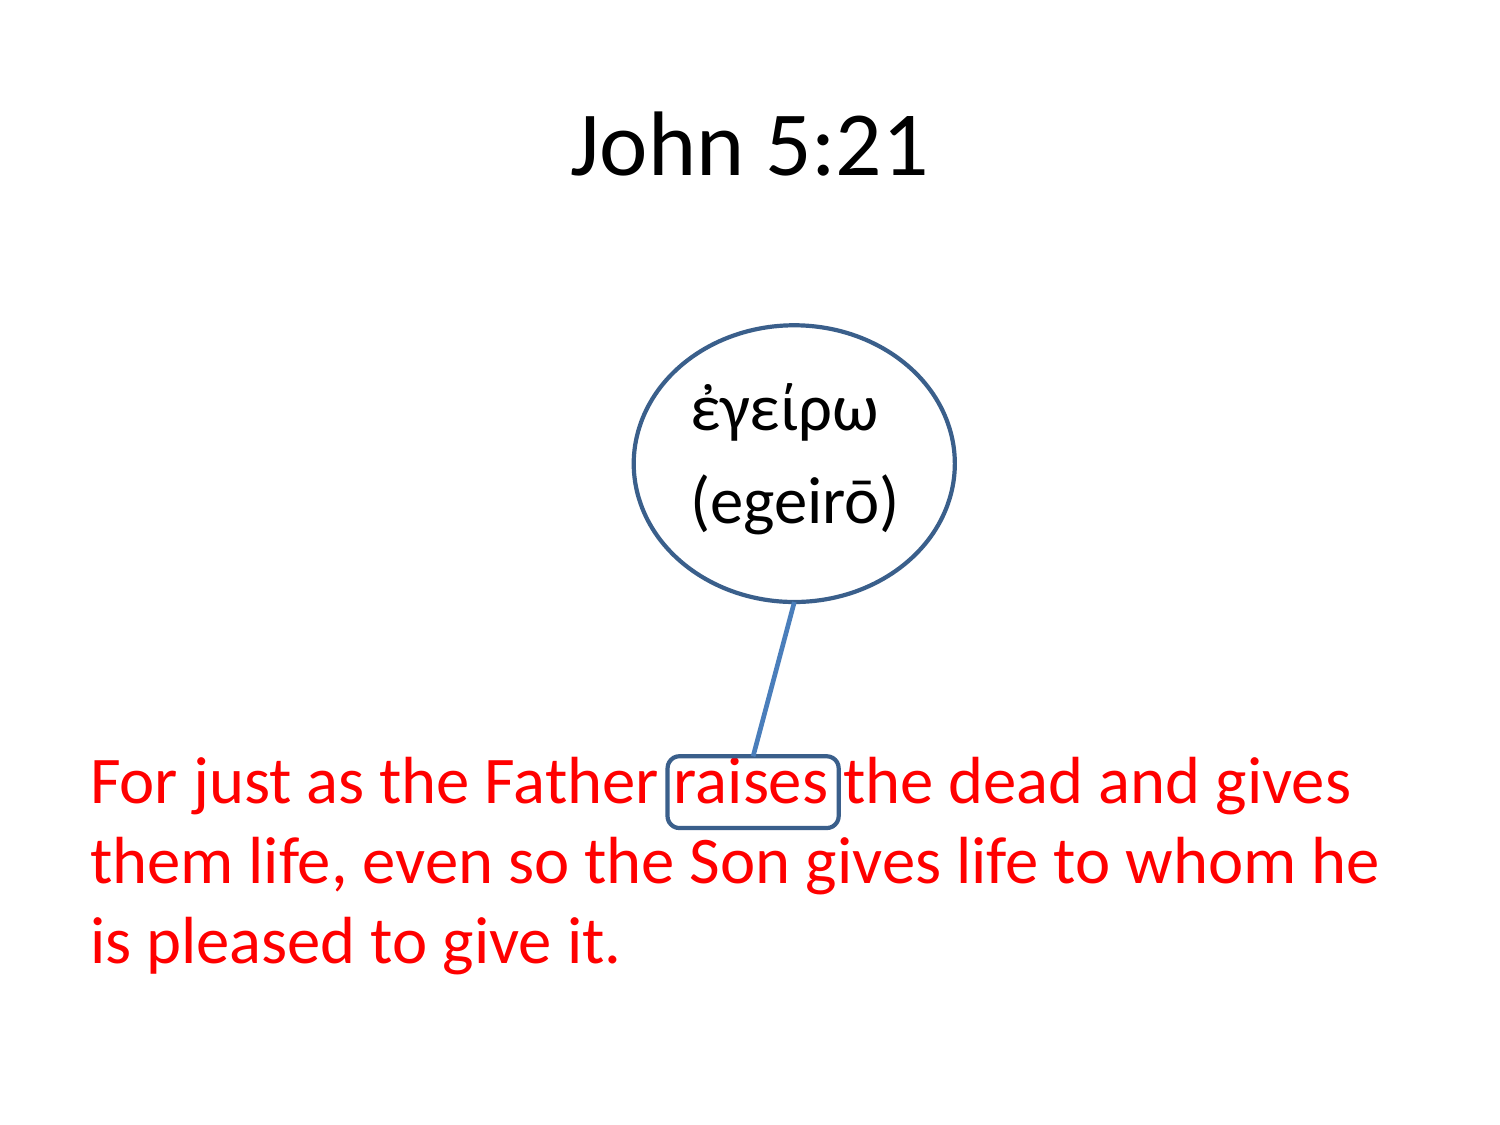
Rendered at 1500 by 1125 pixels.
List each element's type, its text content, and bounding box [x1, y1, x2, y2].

text_box [665, 754, 841, 831]
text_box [752, 601, 795, 757]
list ἐγείρω (egeirō) For just as the Father raises the dead and gives them life, even so the Son gives life to whom he is pleased to give it. [75, 262, 1425, 1005]
title John 5:21 [75, 45, 1425, 233]
text_box [631, 323, 957, 605]
